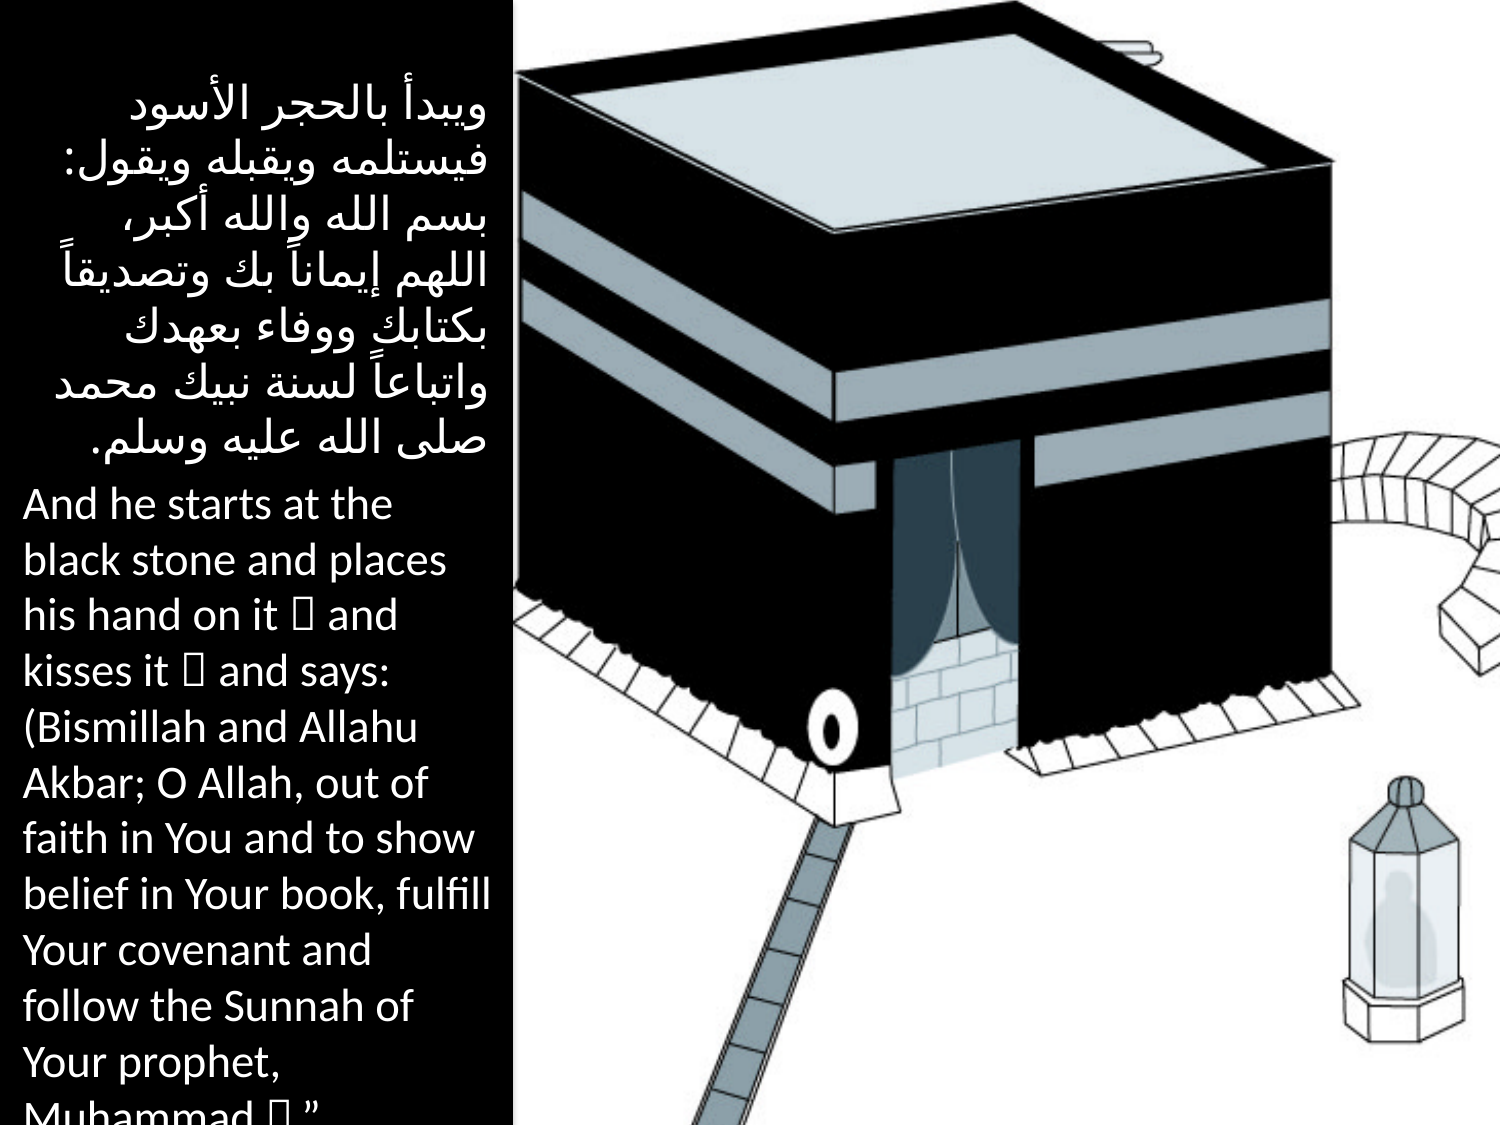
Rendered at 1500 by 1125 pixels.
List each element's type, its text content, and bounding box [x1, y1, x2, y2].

list ويبدأ بالحجر الأسود فيستلمه ويقبله ويقول: بسم الله والله أكبر، اللهم إيماناً بك وتصديقاً بكتابك ووفاء بعهدك واتباعاً لسنة نبيك محمد صلى الله عليه وسلم. And he starts at the black stone and places his hand on it  and kisses it  and says: (Bismillah and Allahu Akbar; O Allah, out of faith in You and to show belief in Your book, fulfill Your covenant and follow the Sunnah of Your prophet, Muhammad .” [0, 0, 485, 1125]
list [487, 0, 1500, 1125]
